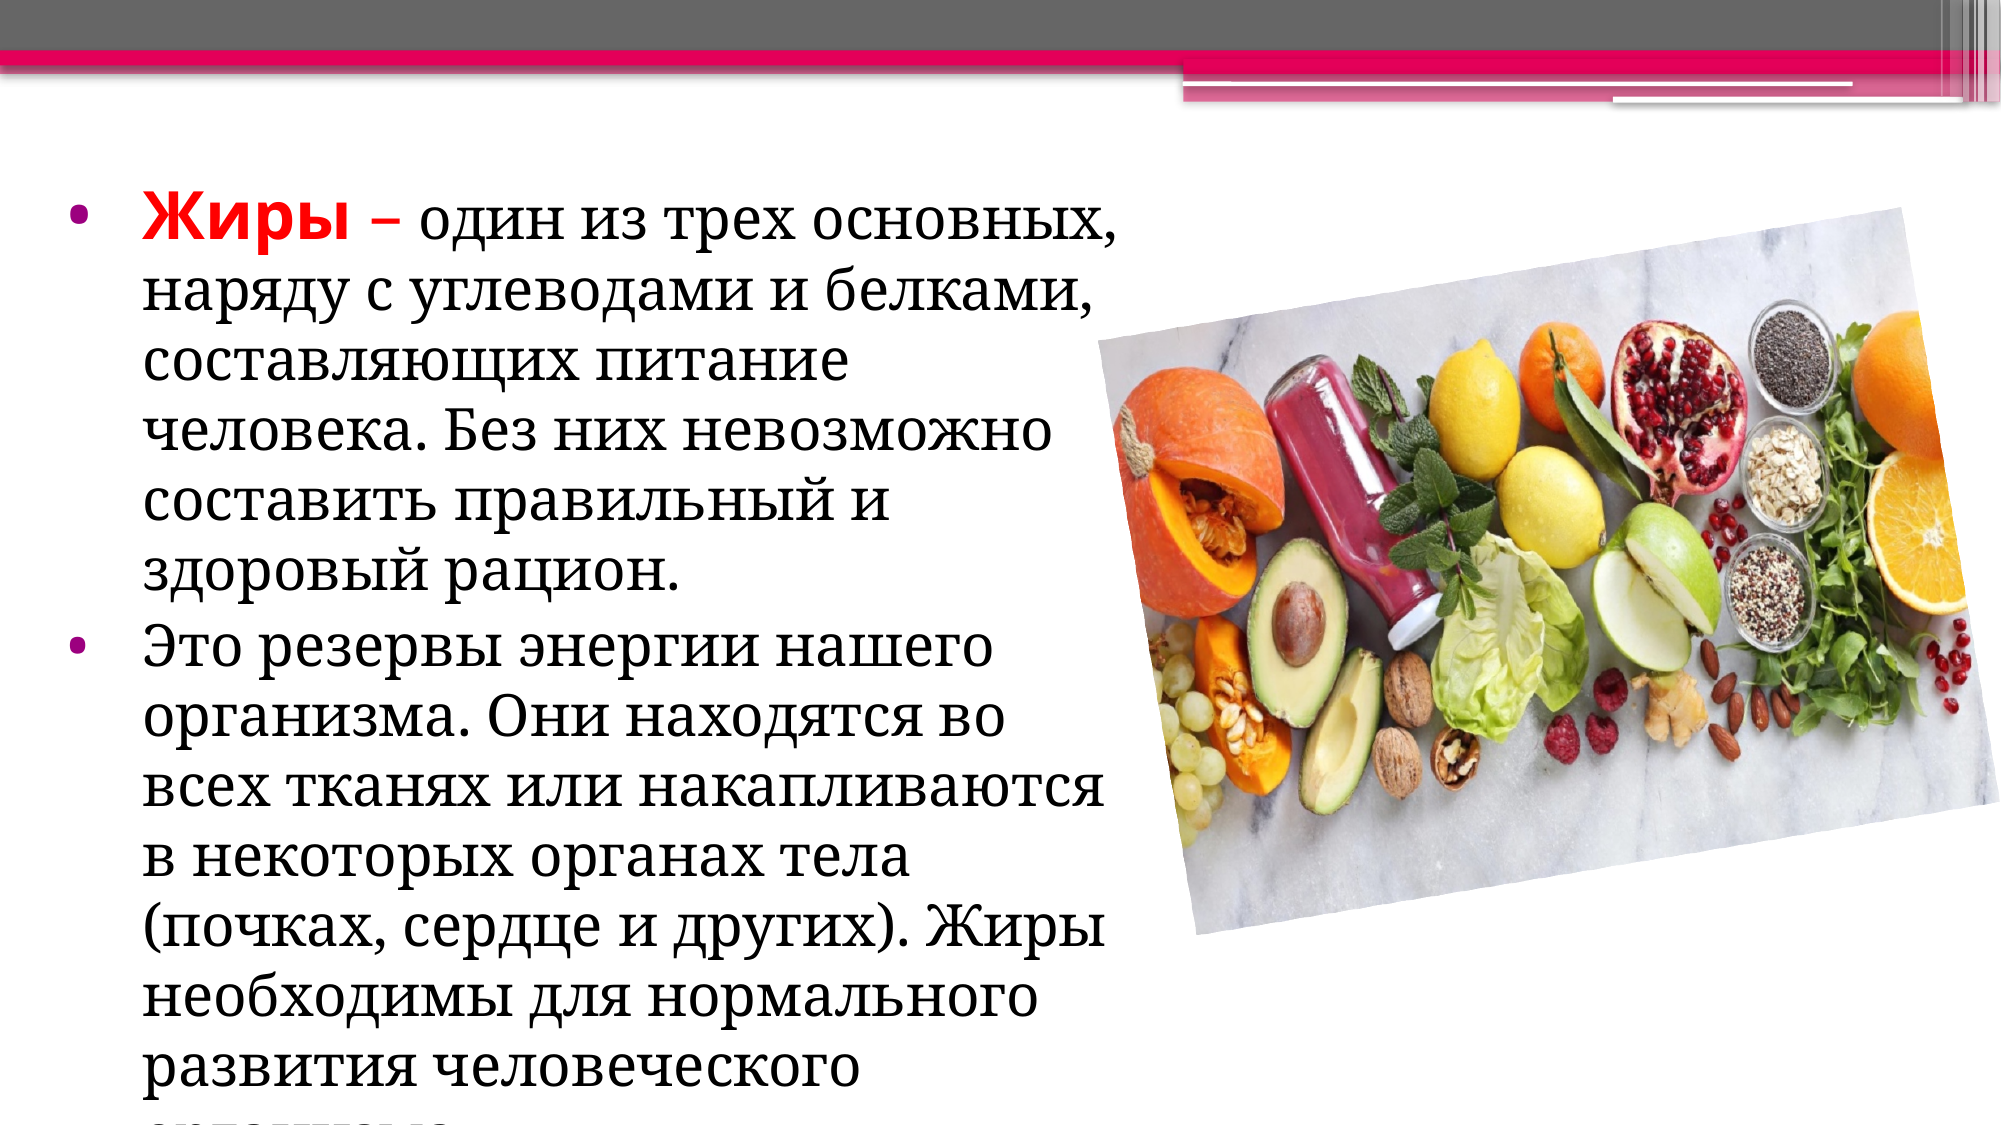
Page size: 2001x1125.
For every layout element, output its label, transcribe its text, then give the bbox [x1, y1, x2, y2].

picture [1099, 207, 1999, 935]
list Жиры – один из трех основных, наряду с углеводами и белками, составляющих питание человека. Без них невозможно составить правильный и здоровый рацион. Это резервы энергии нашего организма. Они находятся во всех тканях или накапливаются в некоторых органах тела (почках, сердце и других). Жиры необходимы для нормального развития человеческого организма. [52, 165, 1149, 780]
